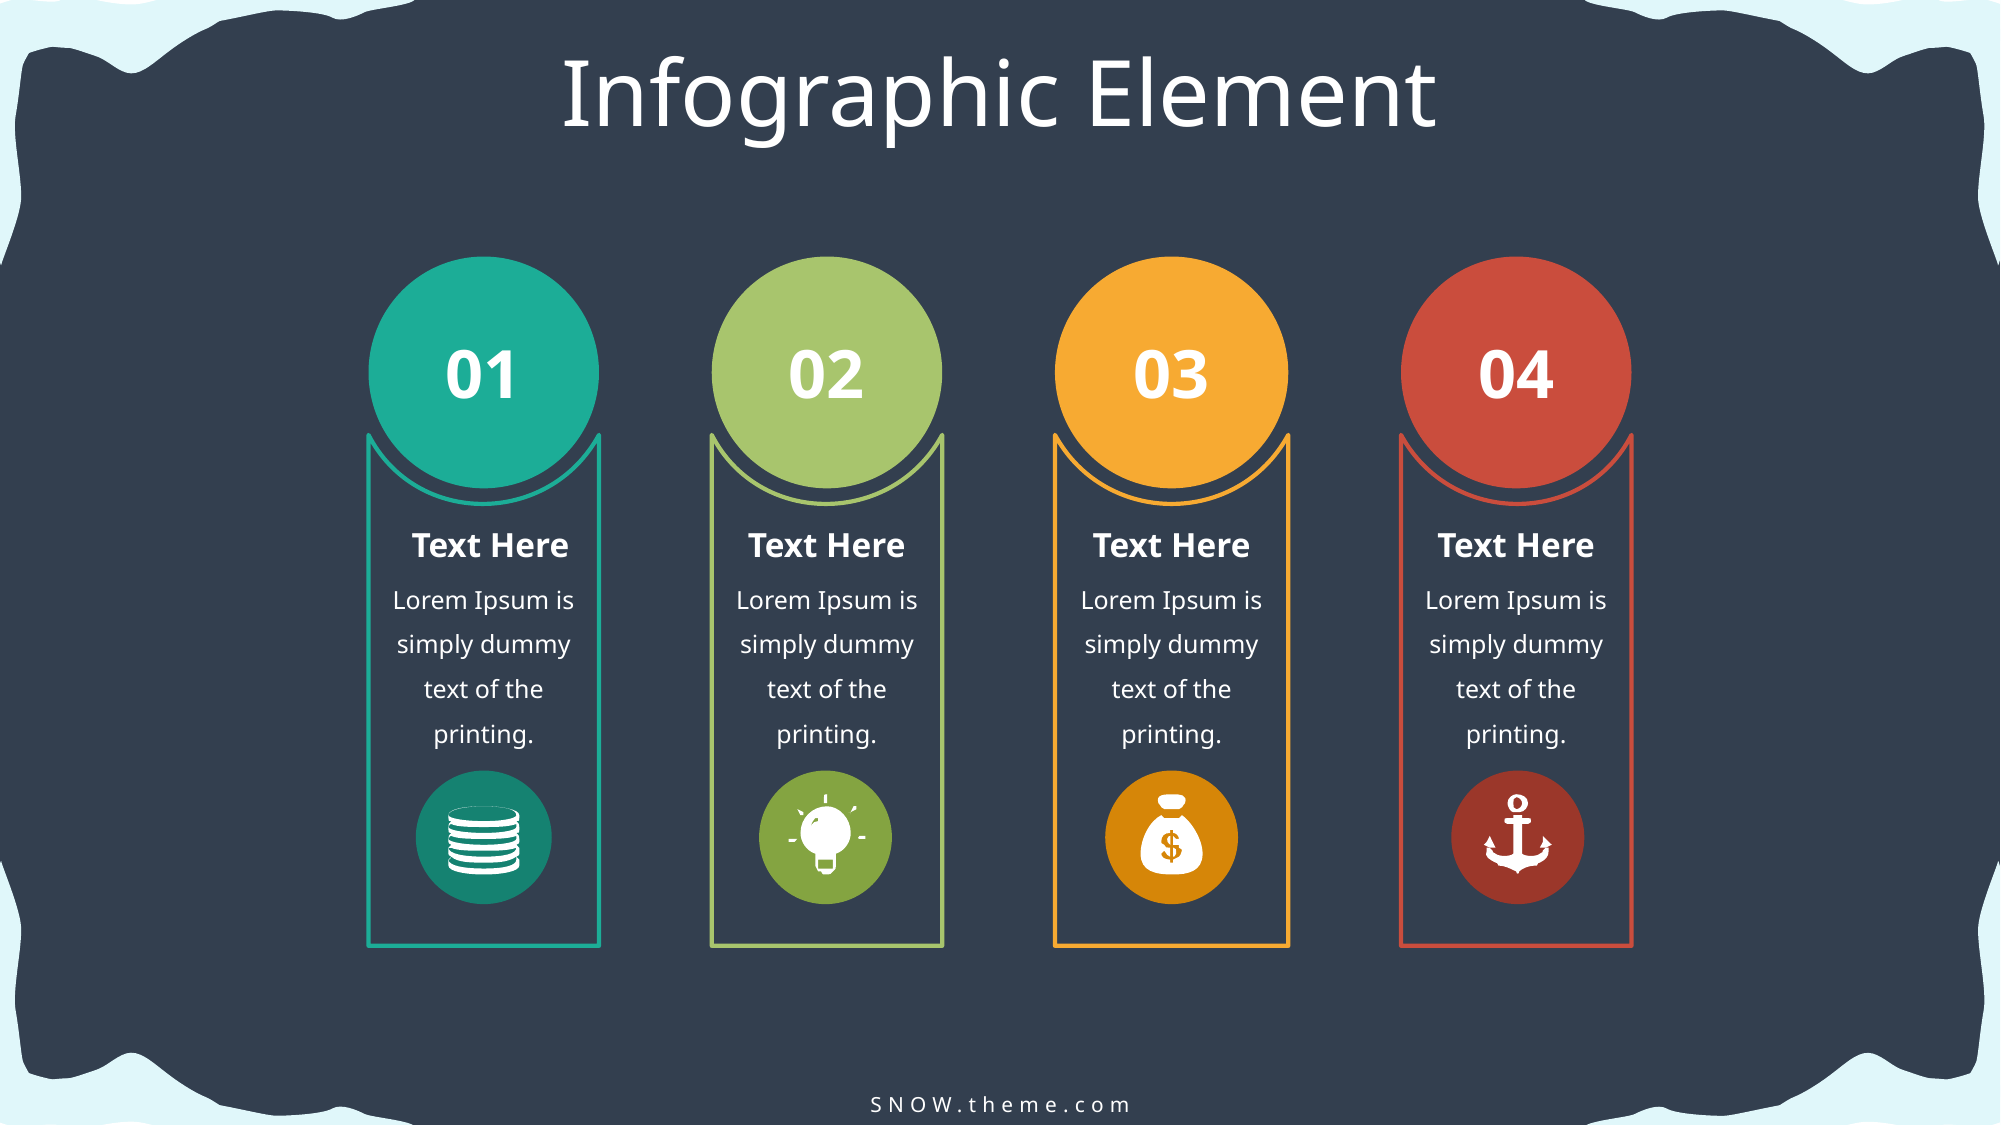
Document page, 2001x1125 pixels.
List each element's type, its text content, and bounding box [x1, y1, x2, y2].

text_box Infographic Element [546, 27, 1454, 153]
text_box Lorem Ipsum is simply dummy text of the printing. [1418, 561, 1614, 757]
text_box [788, 794, 866, 875]
text_box 02 [773, 324, 880, 420]
text_box [1401, 434, 1632, 946]
text_box 04 [1463, 324, 1570, 420]
text_box [1401, 256, 1632, 489]
text_box [1054, 256, 1289, 489]
text_box [759, 770, 892, 905]
text_box [415, 770, 552, 905]
text_box [1451, 770, 1585, 905]
text_box [711, 434, 943, 946]
text_box Text Here [1422, 516, 1610, 561]
text_box [1054, 434, 1289, 946]
text_box Text Here [733, 516, 921, 572]
text_box Text Here [1077, 516, 1266, 561]
text_box Lorem Ipsum is simply dummy text of the printing. [729, 561, 925, 757]
text_box [1105, 770, 1239, 905]
text_box 01 [430, 324, 537, 420]
text_box Lorem Ipsum is simply dummy text of the printing. [386, 561, 581, 757]
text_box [1483, 794, 1552, 875]
text_box [368, 256, 599, 489]
text_box [448, 806, 520, 875]
text_box [711, 256, 943, 489]
text_box [368, 434, 599, 946]
text_box 03 [1118, 324, 1225, 420]
text_box Lorem Ipsum is simply dummy text of the printing. [1074, 561, 1269, 757]
text_box Text Here [396, 516, 585, 572]
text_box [1140, 794, 1203, 875]
